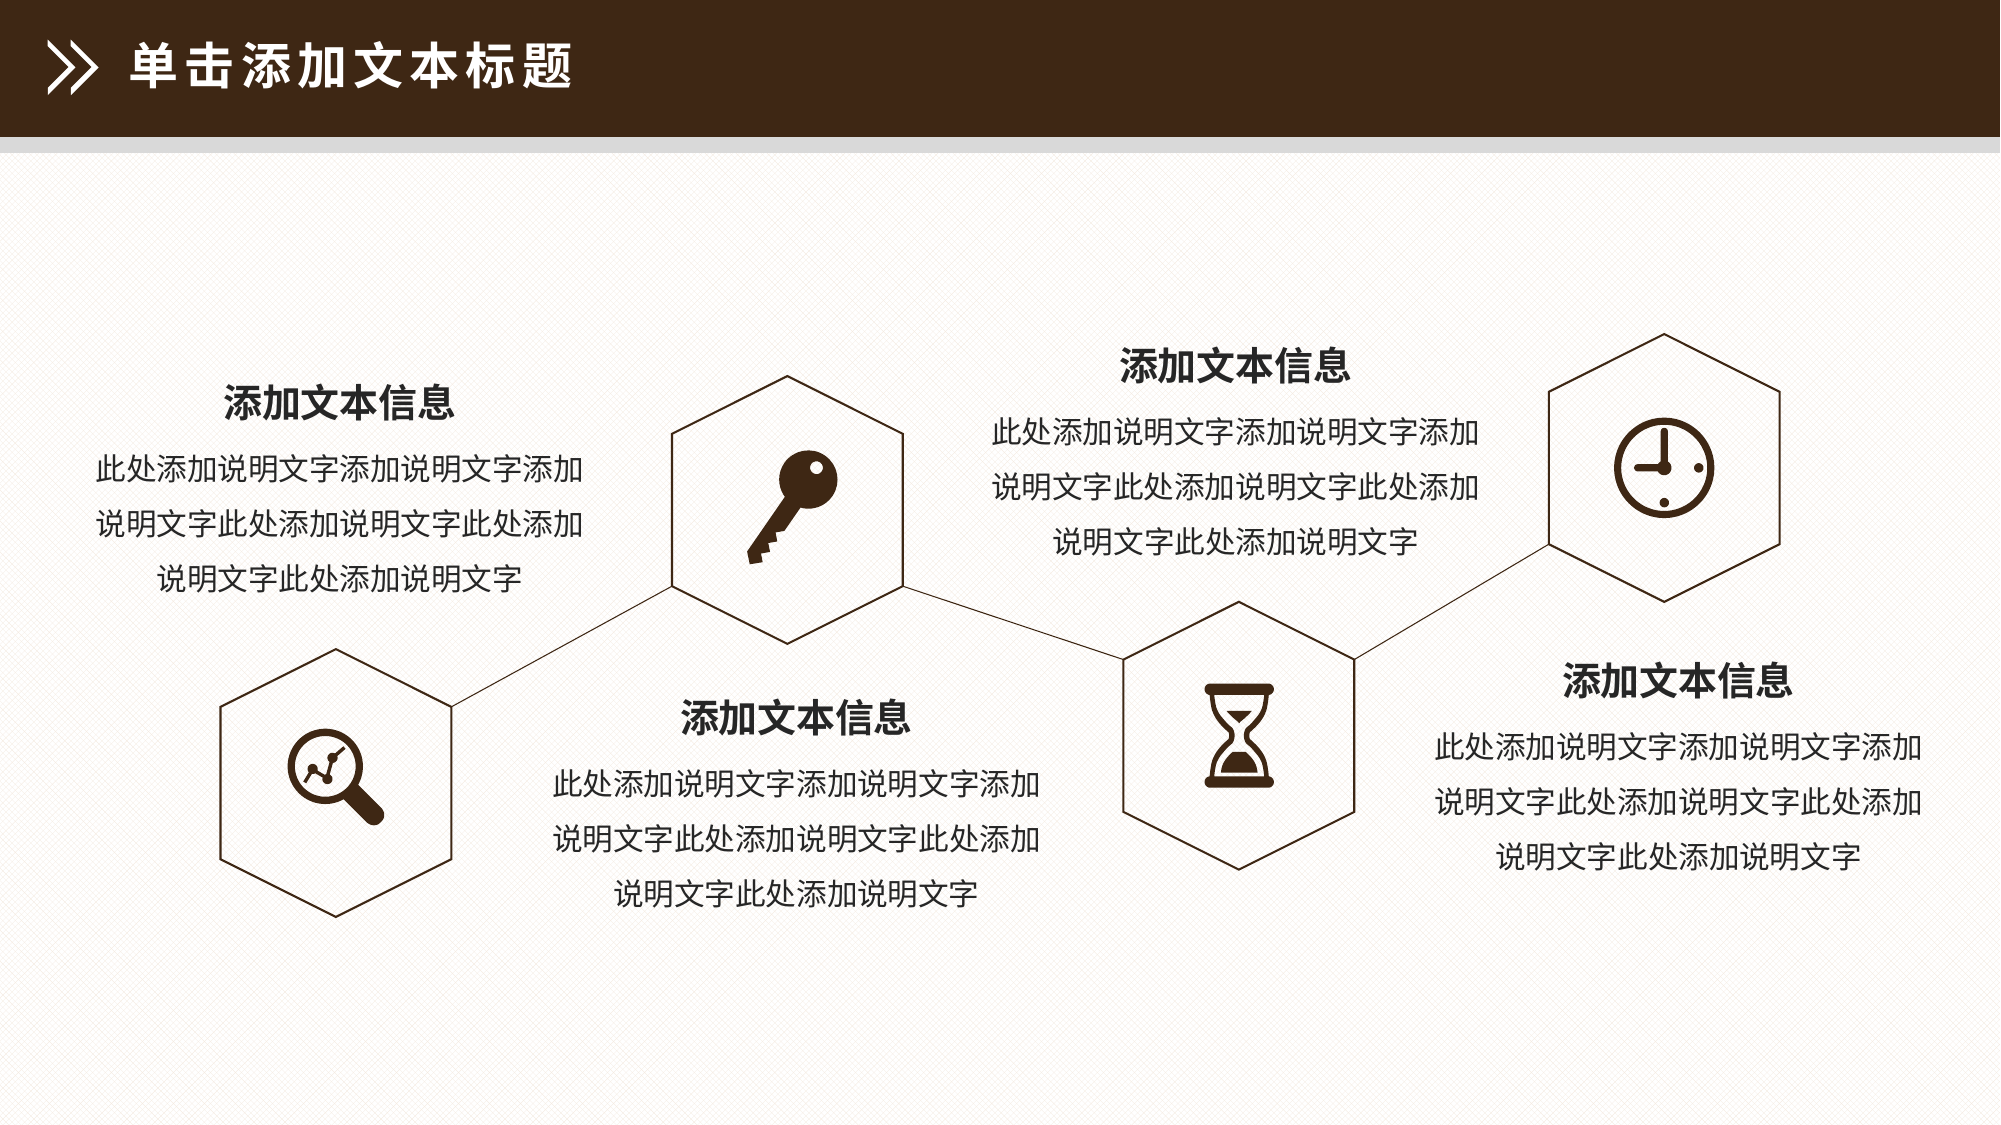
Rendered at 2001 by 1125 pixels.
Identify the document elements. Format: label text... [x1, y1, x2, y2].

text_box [1354, 544, 1549, 660]
text_box 单击添加文本标题 [113, 26, 588, 102]
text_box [28, 47, 91, 88]
text_box [0, 0, 2000, 136]
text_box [451, 586, 672, 707]
text_box [1204, 683, 1274, 788]
text_box [670, 374, 904, 646]
text_box [0, 136, 2000, 154]
text_box 添加文本信息 此处添加说明文字添加说明文字添加说明文字此处添加说明文字此处添加说明文字此处添加说明文字 [968, 334, 1503, 573]
text_box [1614, 417, 1715, 519]
text_box [219, 647, 453, 919]
text_box [1547, 332, 1781, 604]
text_box [1122, 600, 1356, 871]
text_box 添加文本信息 此处添加说明文字添加说明文字添加说明文字此处添加说明文字此处添加说明文字此处添加说明文字 [529, 686, 1064, 925]
text_box 添加文本信息 此处添加说明文字添加说明文字添加说明文字此处添加说明文字此处添加说明文字此处添加说明文字 [72, 371, 607, 610]
text_box [746, 449, 839, 566]
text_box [902, 586, 1124, 660]
text_box 添加文本信息 此处添加说明文字添加说明文字添加说明文字此处添加说明文字此处添加说明文字此处添加说明文字 [1411, 649, 1946, 888]
text_box [287, 728, 385, 826]
